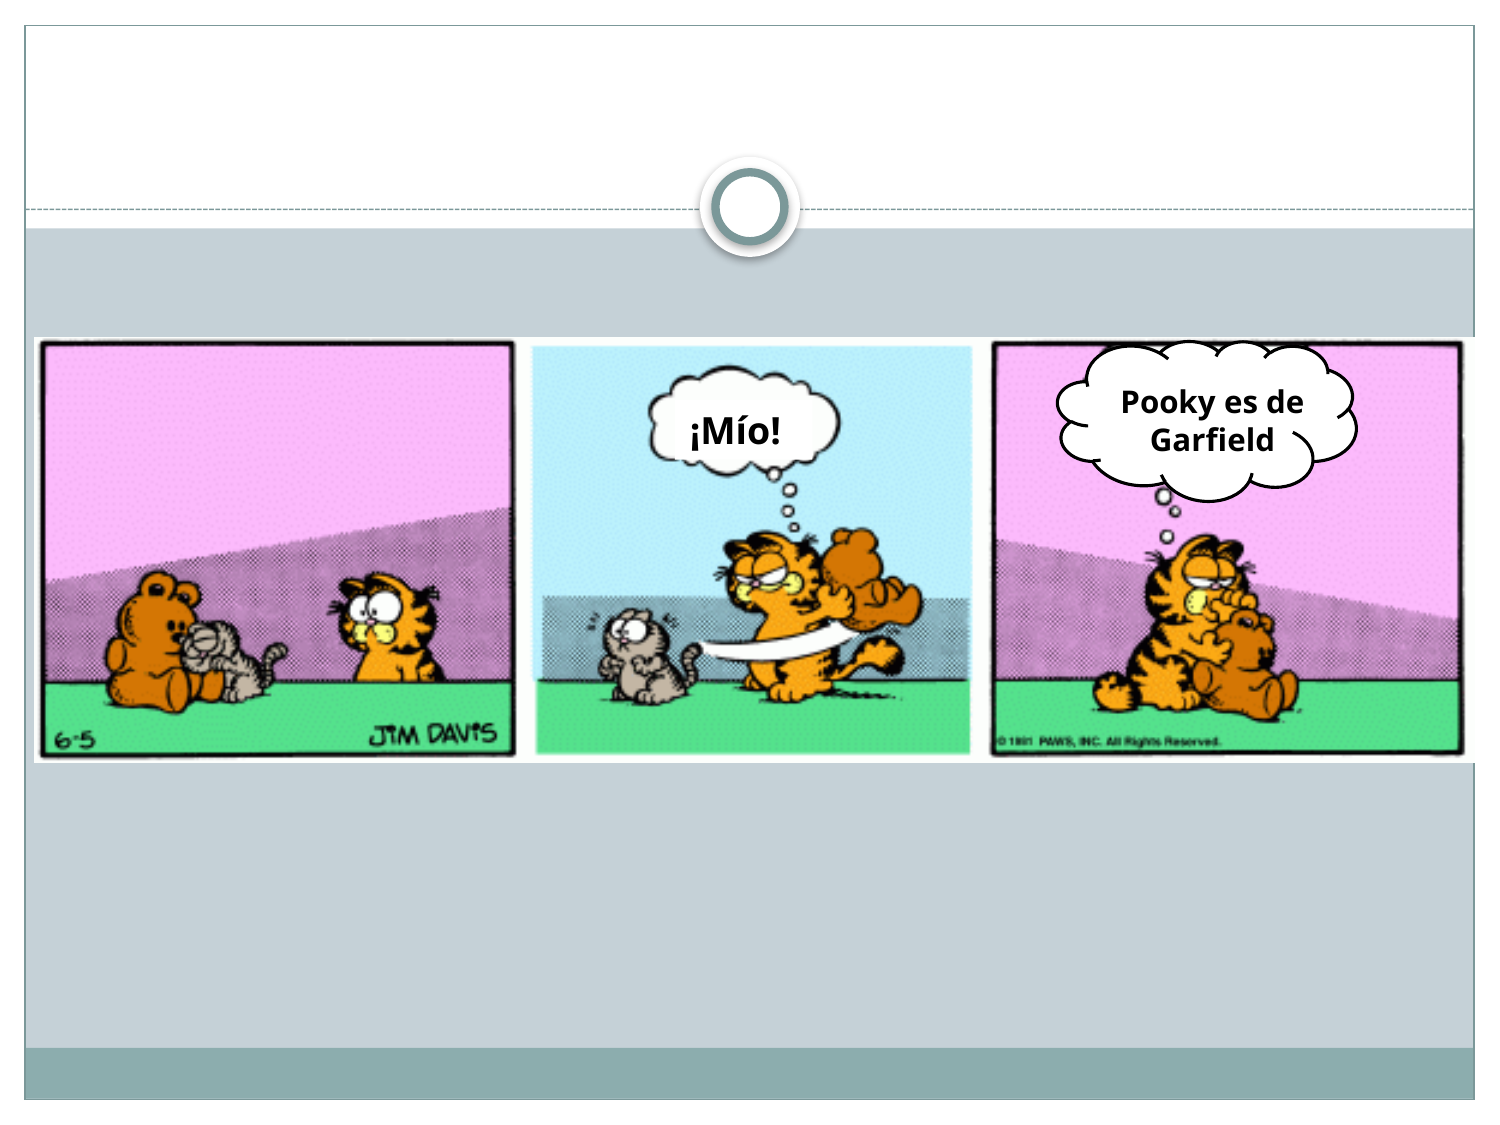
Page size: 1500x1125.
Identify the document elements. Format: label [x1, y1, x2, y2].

list [34, 337, 1476, 763]
